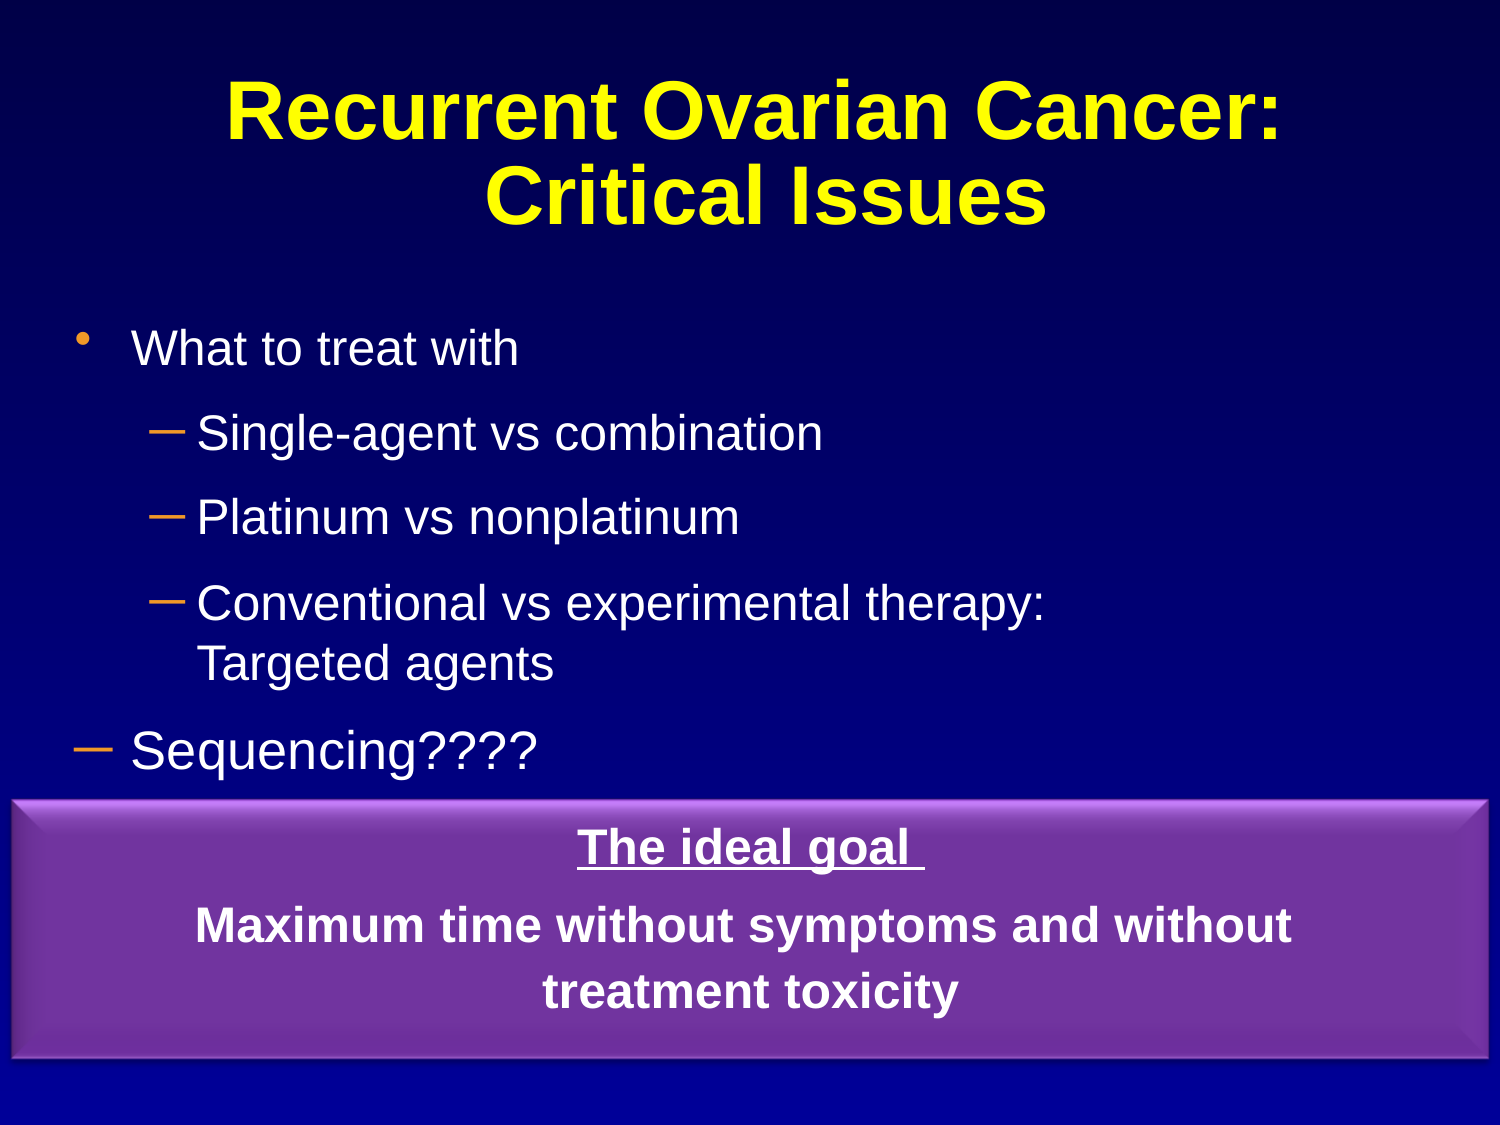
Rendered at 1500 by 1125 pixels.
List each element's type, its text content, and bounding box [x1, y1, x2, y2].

title Recurrent Ovarian Cancer: Critical Issues [60, 62, 1450, 250]
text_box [0, 787, 1500, 1076]
list What to treat with Single-agent vs combination Platinum vs nonplatinum Conventional vs experimental therapy: Targeted agents Sequencing???? [59, 307, 1441, 706]
